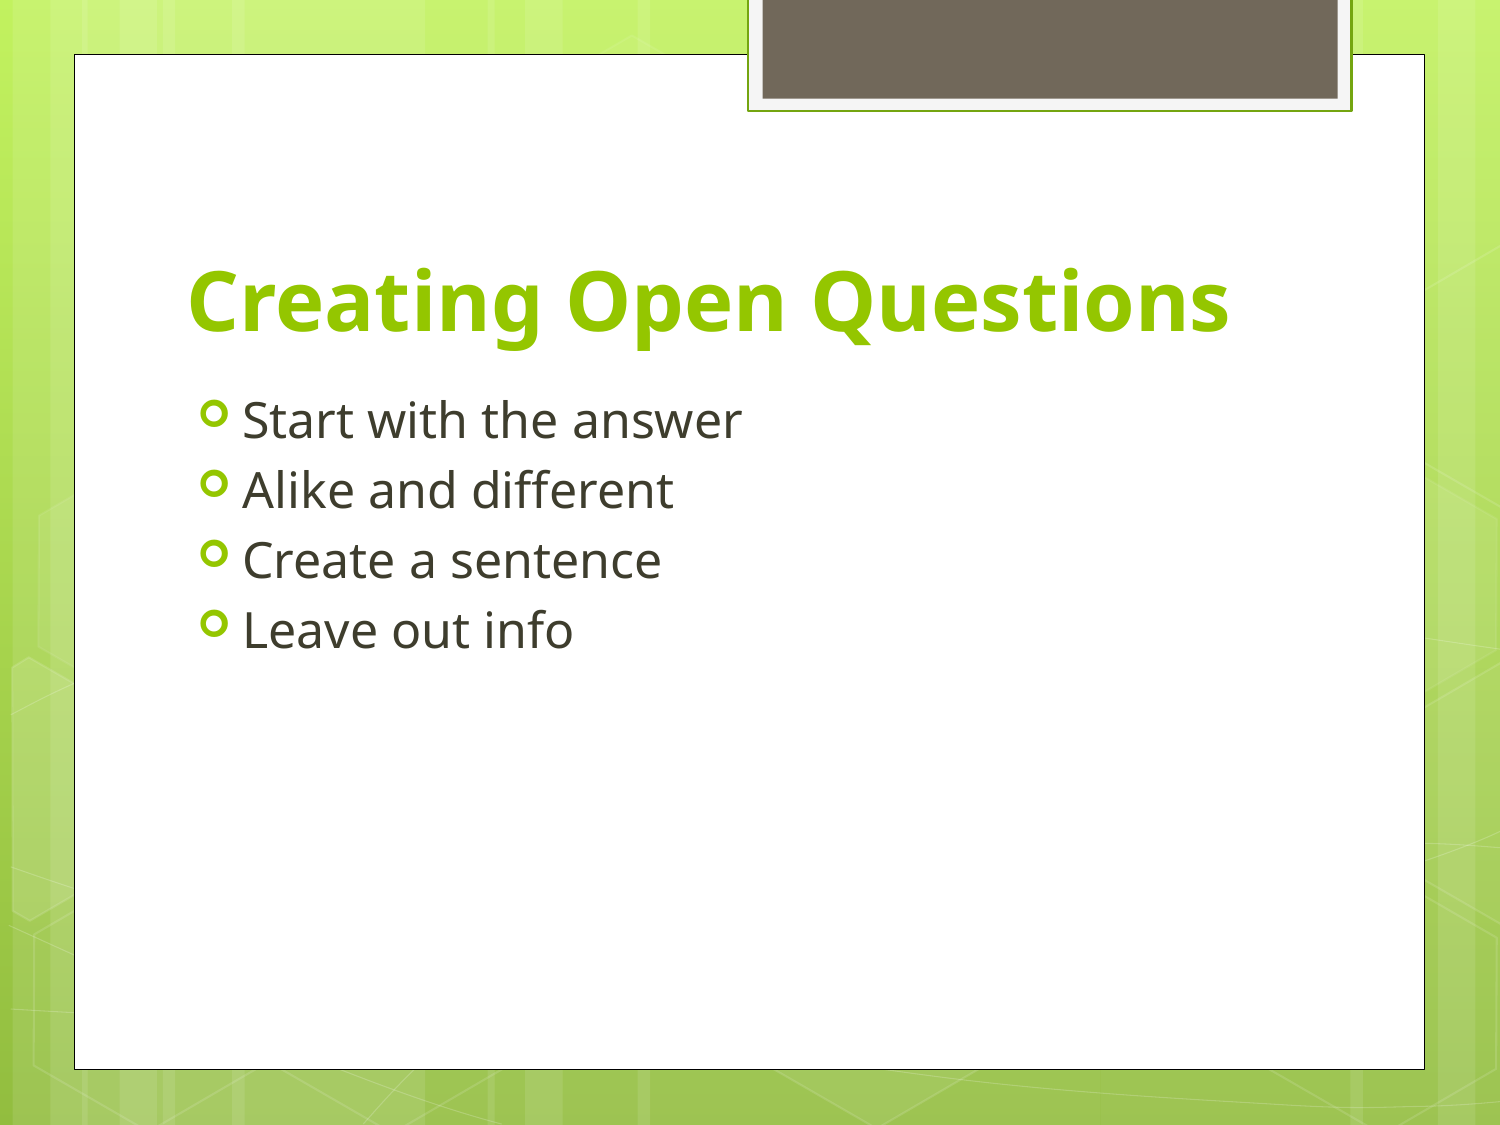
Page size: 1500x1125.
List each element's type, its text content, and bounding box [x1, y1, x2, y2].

list Start with the answer Alike and different Create a sentence Leave out info [171, 381, 1283, 957]
title Creating Open Questions [171, 168, 1324, 357]
